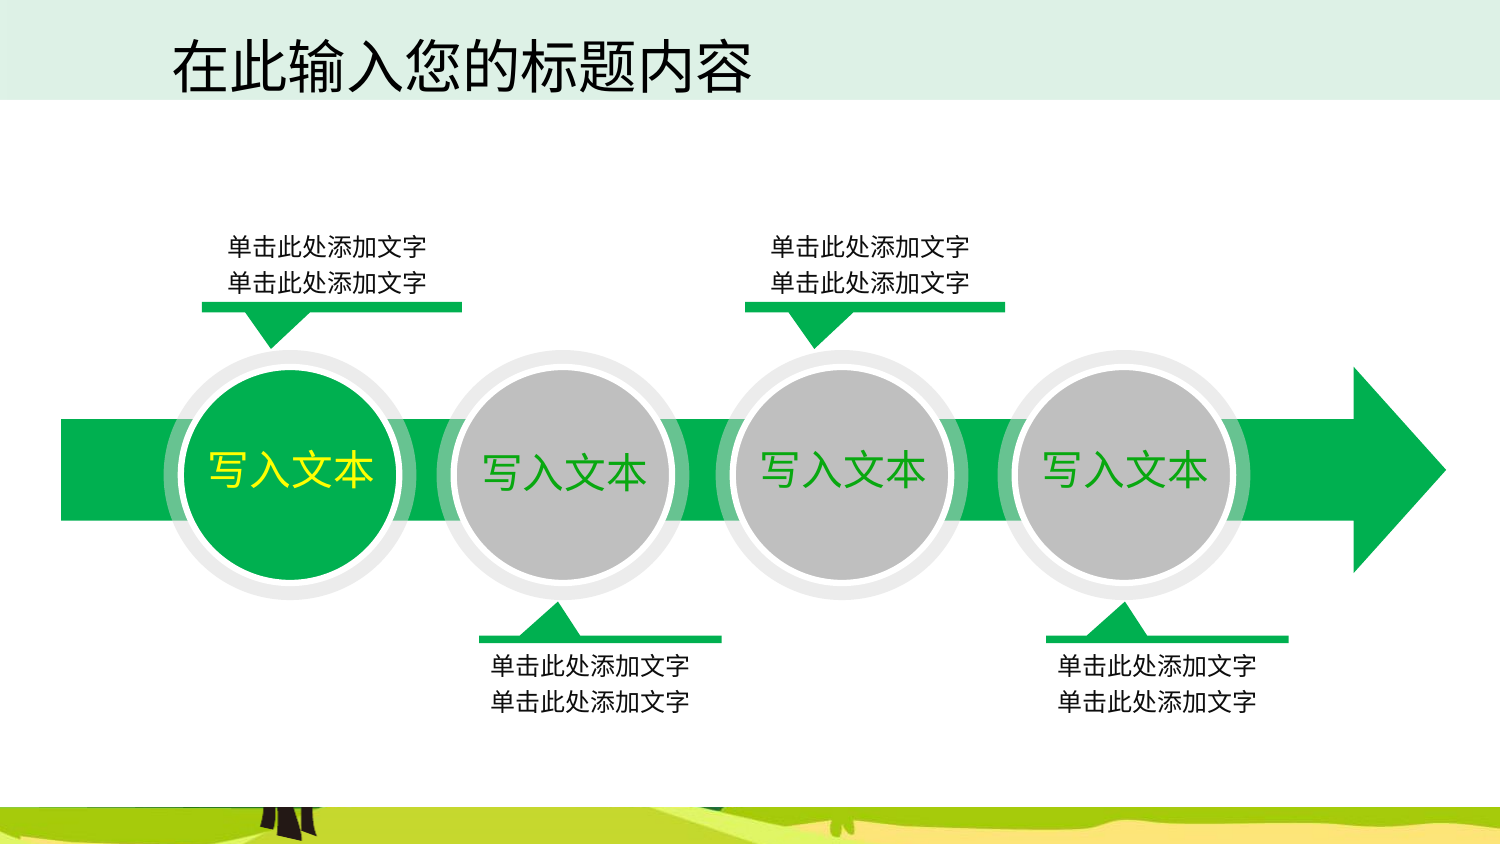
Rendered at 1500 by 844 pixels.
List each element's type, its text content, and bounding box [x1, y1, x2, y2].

text_box [744, 300, 1007, 349]
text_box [432, 349, 703, 601]
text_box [985, 349, 1265, 601]
text_box [200, 300, 463, 349]
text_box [703, 349, 984, 601]
text_box [1045, 601, 1290, 645]
text_box 单击此处添加文字 单击此处添加文字 [212, 217, 455, 305]
text_box [61, 419, 151, 521]
picture [0, 807, 1500, 844]
text_box 单击此处添加文字 单击此处添加文字 [756, 217, 999, 305]
text_box 在此输入您的标题内容 [156, 22, 793, 108]
text_box [1265, 366, 1447, 574]
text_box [151, 349, 432, 601]
picture [0, 0, 1500, 99]
text_box 单击此处添加文字 单击此处添加文字 [1042, 637, 1285, 724]
text_box [478, 601, 723, 645]
text_box 单击此处添加文字 单击此处添加文字 [475, 637, 718, 724]
